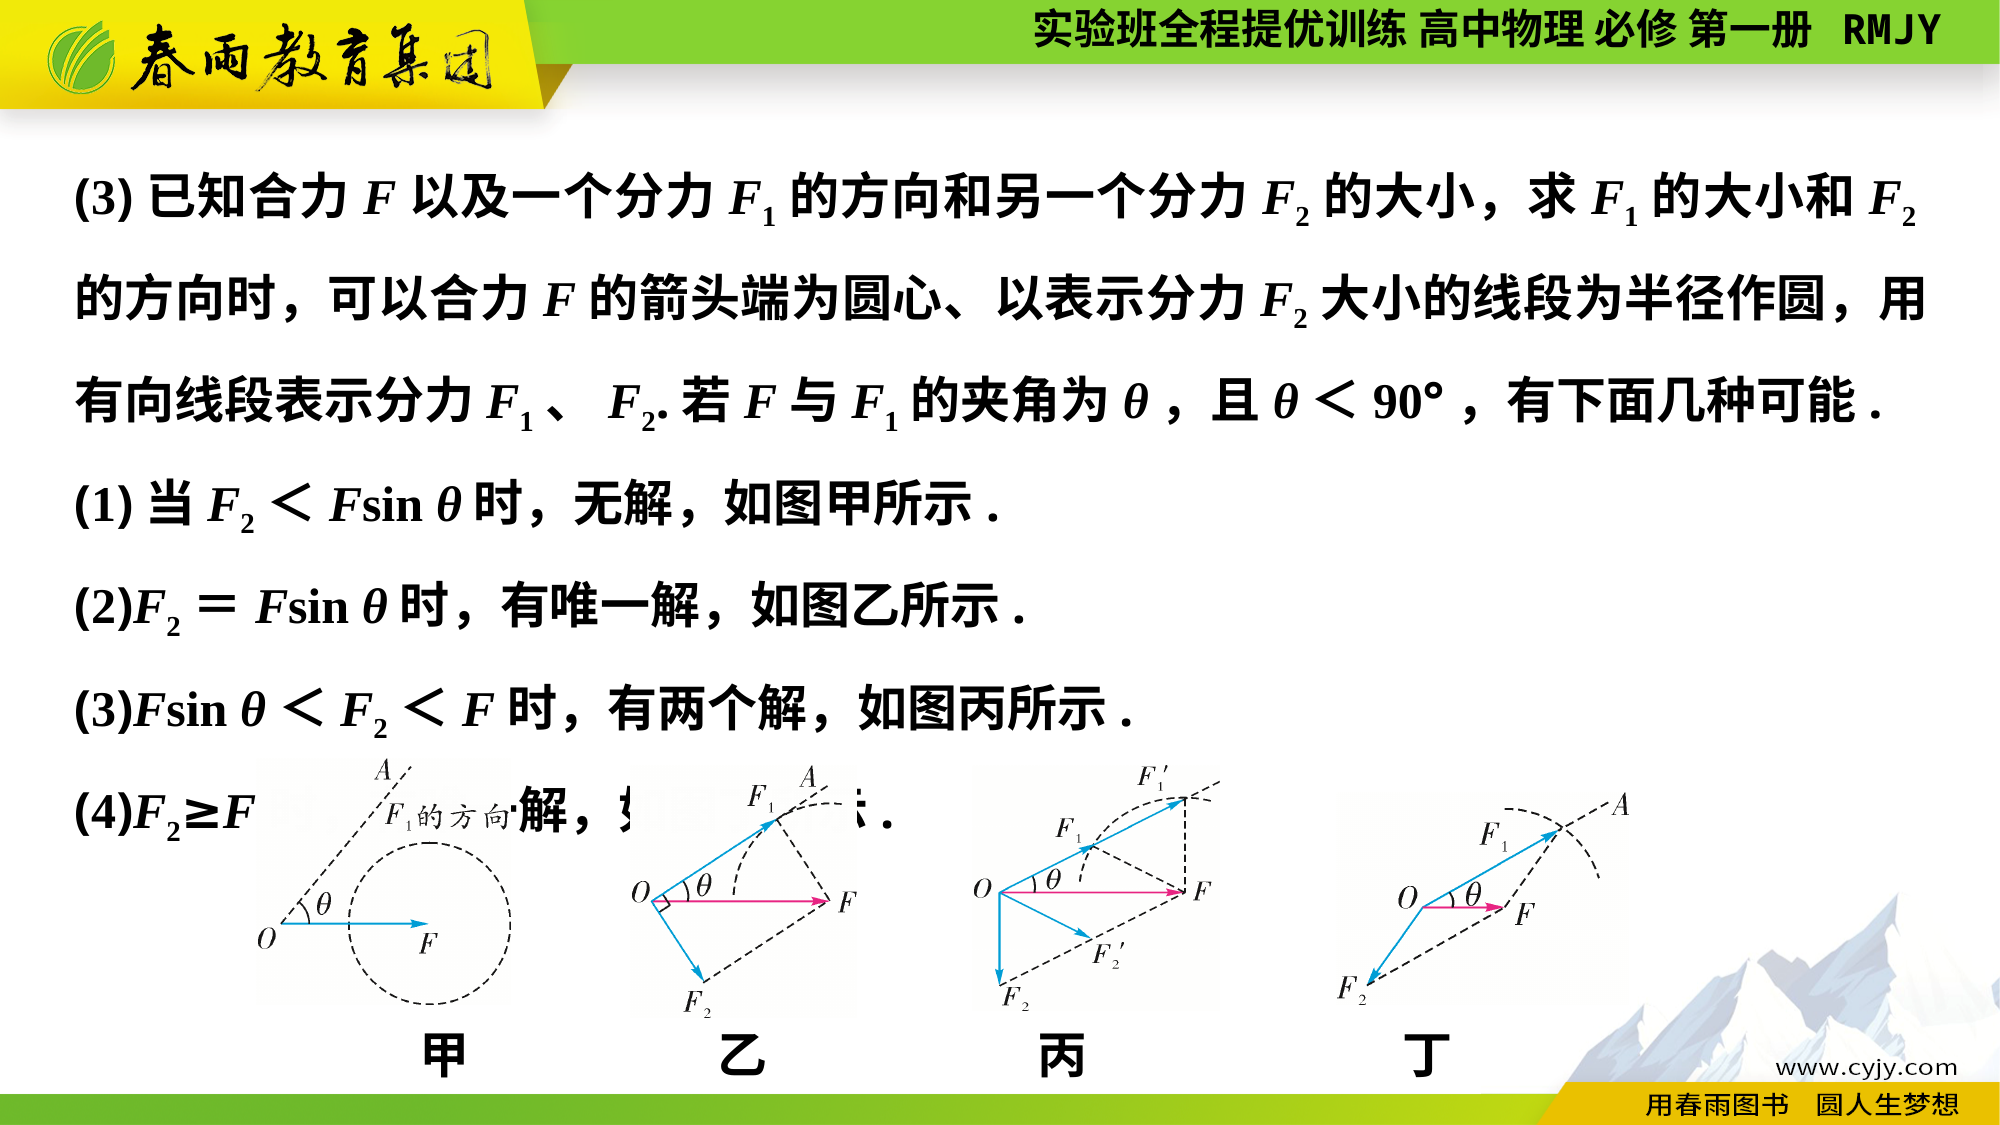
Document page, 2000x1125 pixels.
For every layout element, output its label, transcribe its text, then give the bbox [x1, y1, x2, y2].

text_box 甲 乙 丙 丁 [243, 985, 1629, 1091]
list (3)已知合力F以及一个分力F1的方向和另一个分力F2的大小，求F1的大小和F2的方向时，可以合力F的箭头端为圆心、以表示分力F2大小的线段为半径作圆，用有向线段表示分力F1、F2.若F与F1的夹角为θ，且θ＜90°，有下面几种可能. (1)当F2＜Fsin θ时，无解，如图甲所示. (2)F2＝Fsin θ时，有唯一解，如图乙所示. (3)Fsin θ＜F2＜F时，有两个解，如图丙所示. (4)F2≥F时，有唯一解，如图丁所示. [59, 122, 1944, 774]
picture [0, 0, 2000, 1125]
